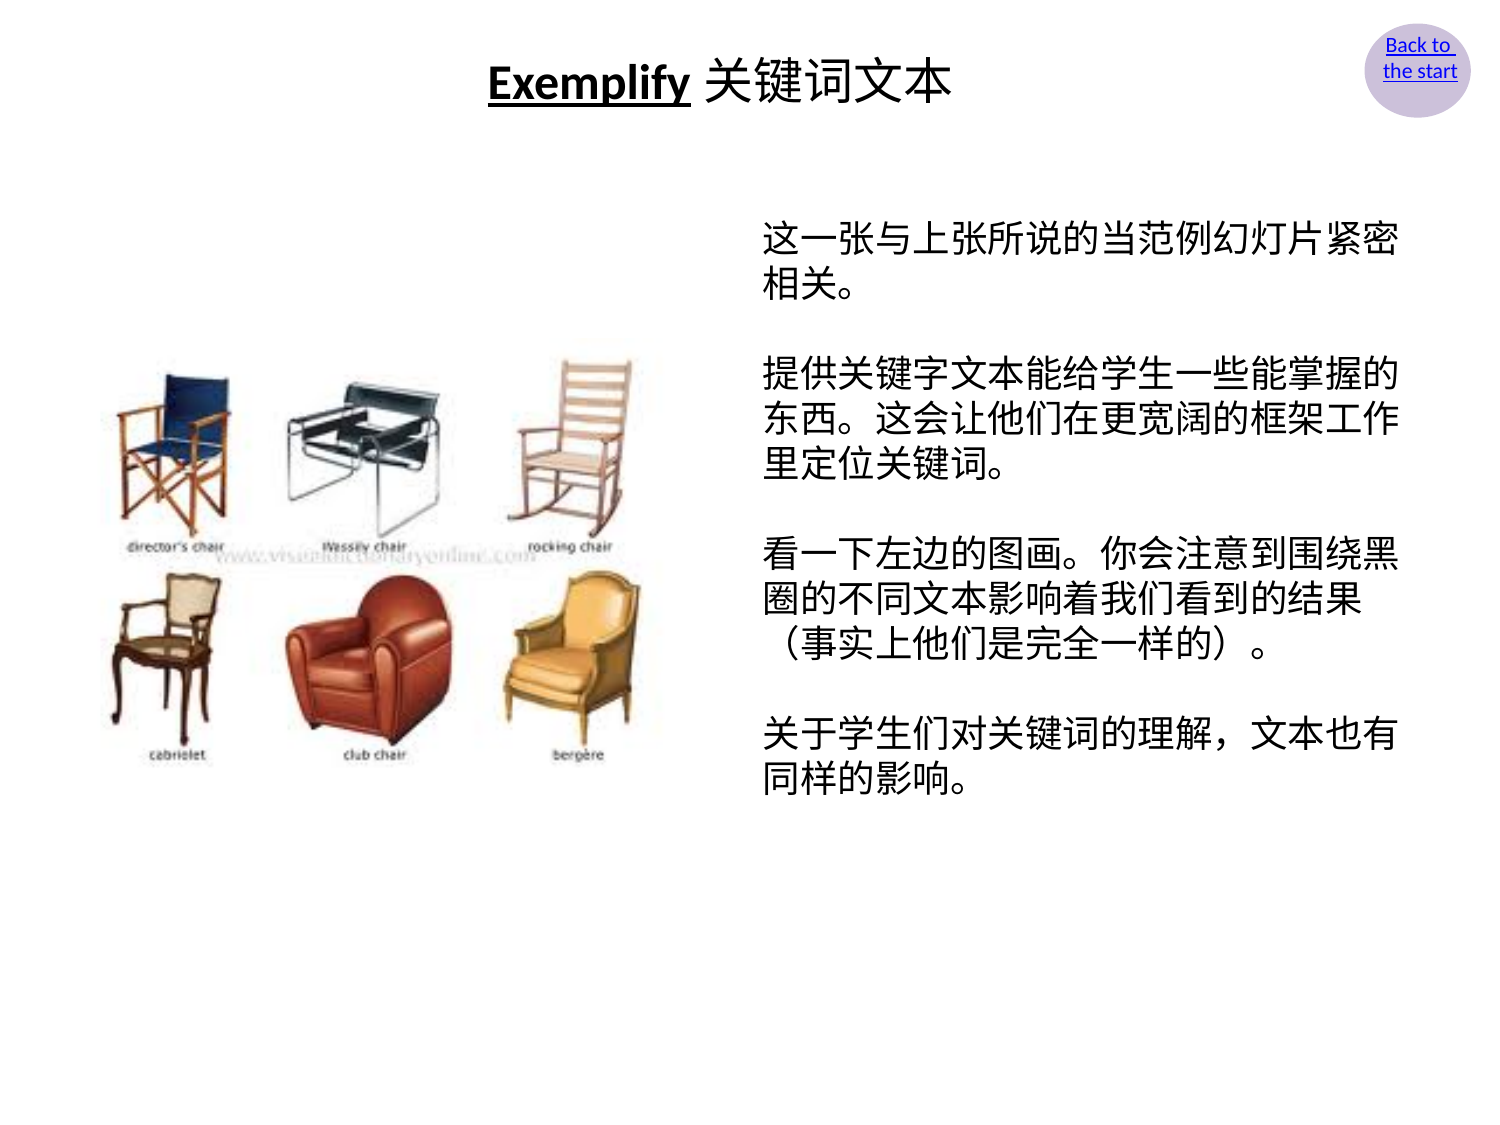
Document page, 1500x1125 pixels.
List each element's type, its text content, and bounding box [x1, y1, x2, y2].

text_box Exemplify关键词文本 [218, 42, 1223, 178]
text_box [1367, 91, 1468, 120]
text_box Back to the start [1359, 23, 1483, 91]
picture [64, 337, 693, 777]
text_box 这一张与上张所说的当范例幻灯片紧密相关。 提供关键字文本能给学生一些能掌握的东西。这会让他们在更宽阔的框架工作里定位关键词。 看一下左边的图画。你会注意到围绕黑圈的不同文本影响着我们看到的结果（事实上他们是完全一样的）。 关于学生们对关键词的理解，文本也有同样的影响。 [747, 208, 1433, 808]
